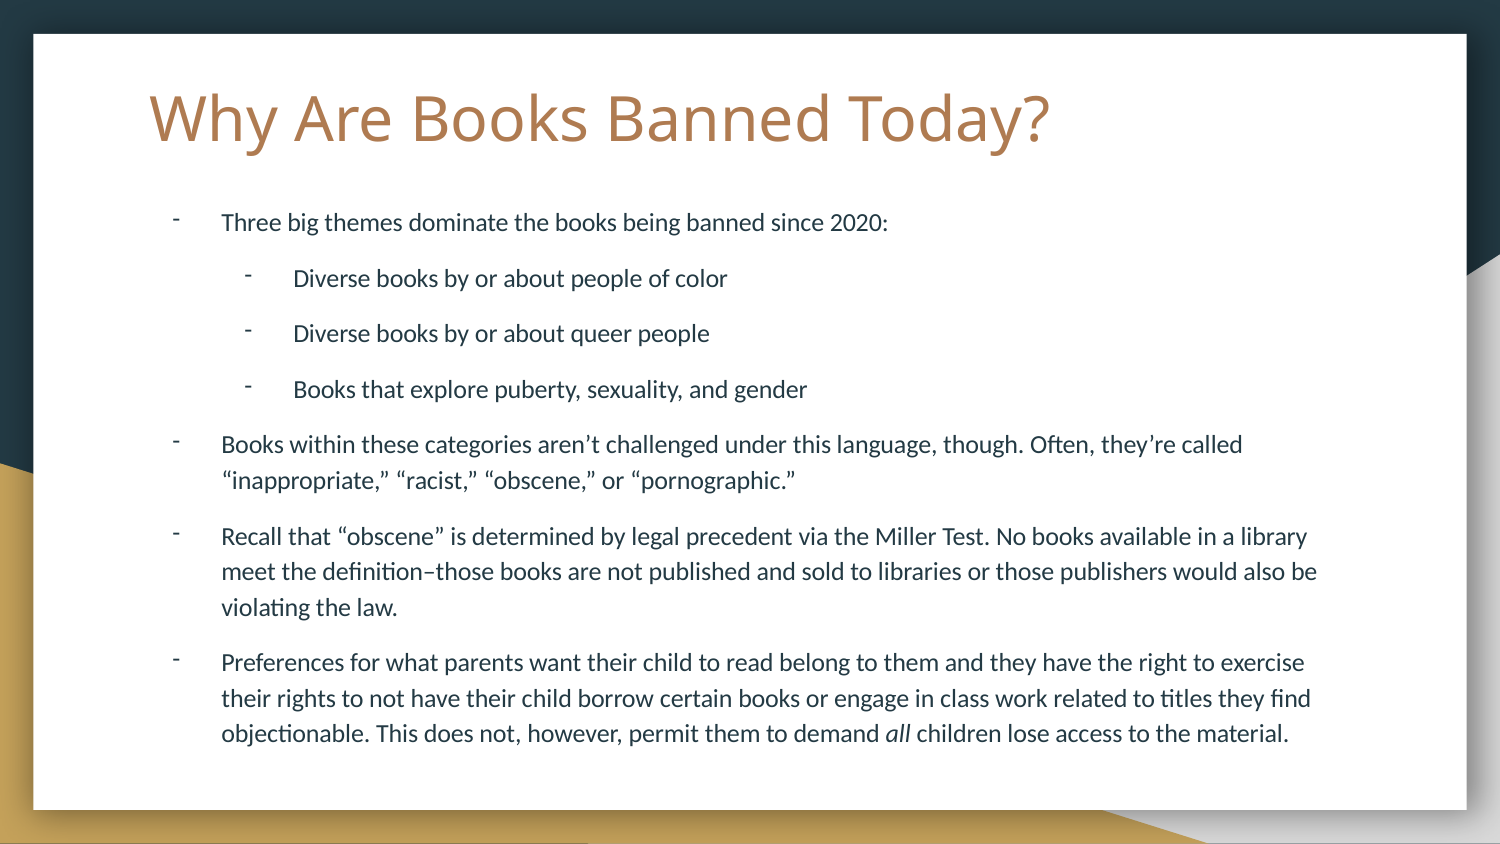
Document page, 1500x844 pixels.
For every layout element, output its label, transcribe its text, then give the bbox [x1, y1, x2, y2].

title Why Are Books Banned Today? [134, 63, 1366, 185]
list Three big themes dominate the books being banned since 2020: Diverse books by or about people of color Diverse books by or about queer people Books that explore puberty, sexuality, and gender Books within these categories aren’t challenged under this language, though. Often, they’re called “inappropriate,” “racist,” “obscene,” or “pornographic.” Recall that “obscene” is determined by legal precedent via the Miller Test. No books available in a library meet the definition–those books are not published and sold to libraries or those publishers would also be violating the law. Preferences for what parents want their child to read belong to them and they have the right to exercise their rights to not have their child borrow certain books or engage in class work related to titles they find objectionable. This does not, however, permit them to demand all children lose access to the material. [134, 185, 1366, 772]
